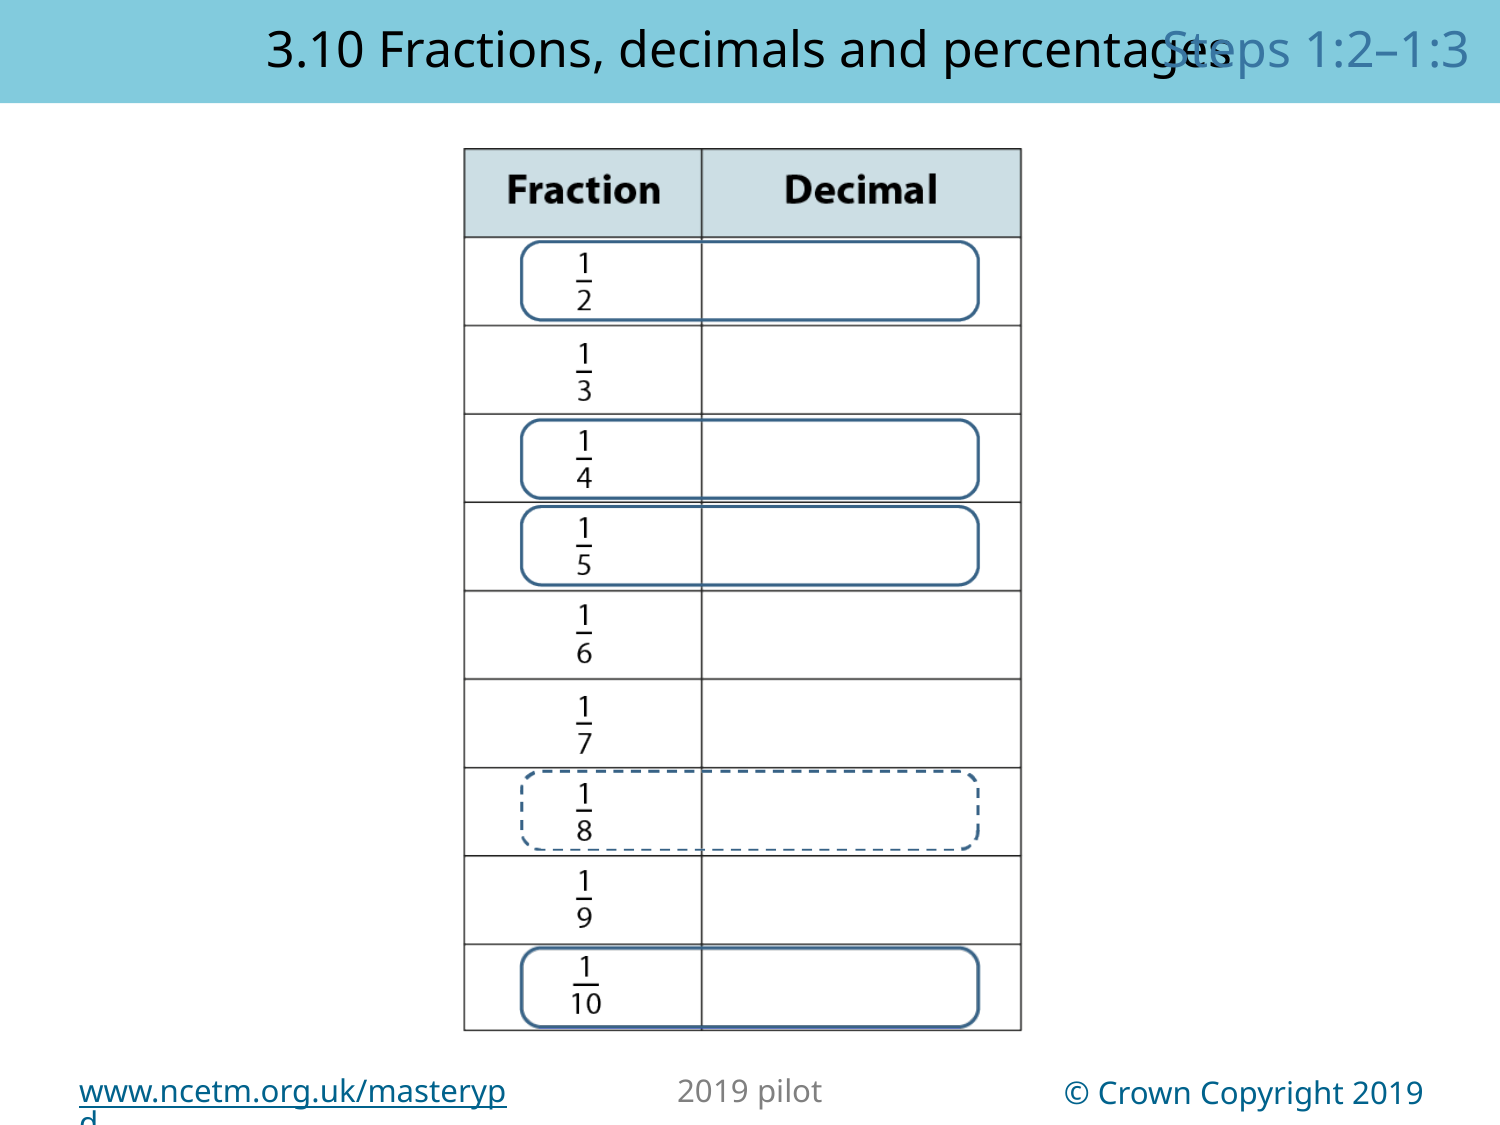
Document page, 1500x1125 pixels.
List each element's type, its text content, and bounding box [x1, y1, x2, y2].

list Steps 1:2–1:3 [0, 0, 1500, 104]
picture [274, 148, 1226, 1057]
